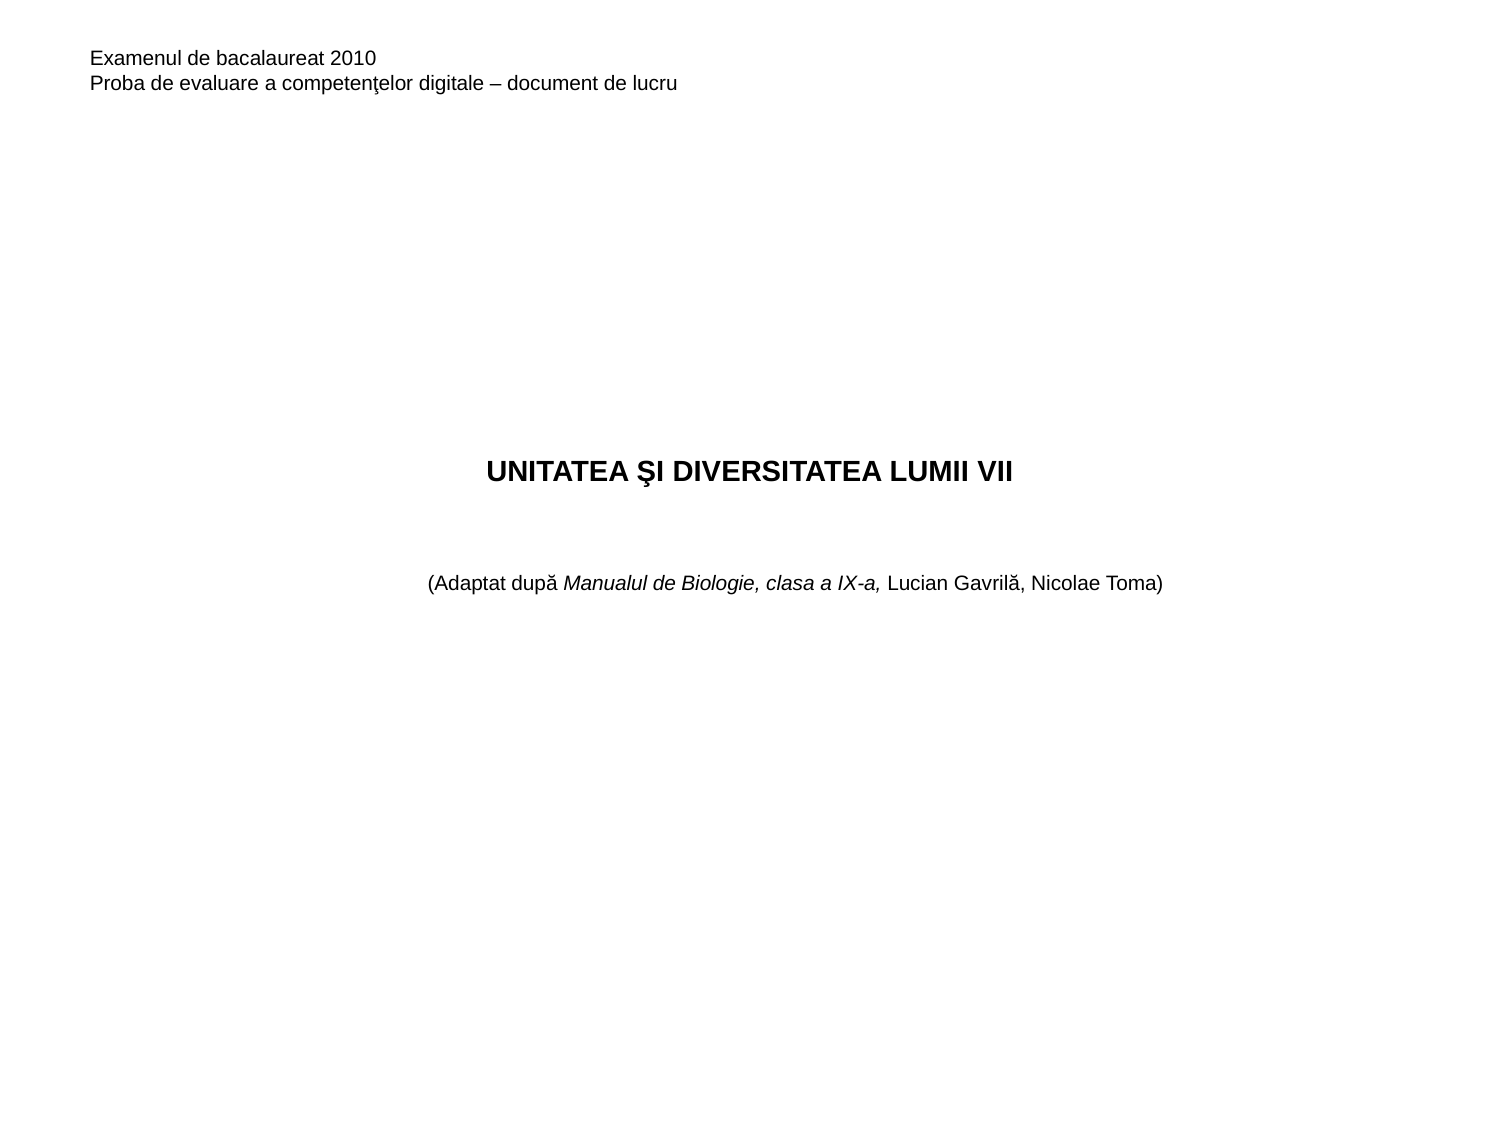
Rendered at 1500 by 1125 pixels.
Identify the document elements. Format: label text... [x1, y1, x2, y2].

text_box Examenul de bacalaureat 2010 Proba de evaluare a competenţelor digitale – document de lucru [75, 37, 1388, 103]
title UNITATEA ŞI DIVERSITATEA LUMII VII [112, 349, 1388, 591]
subtitle (Adaptat după Manualul de Biologie, clasa a IX-a, Lucian Gavrilă, Nicolae Toma) [412, 562, 1463, 738]
